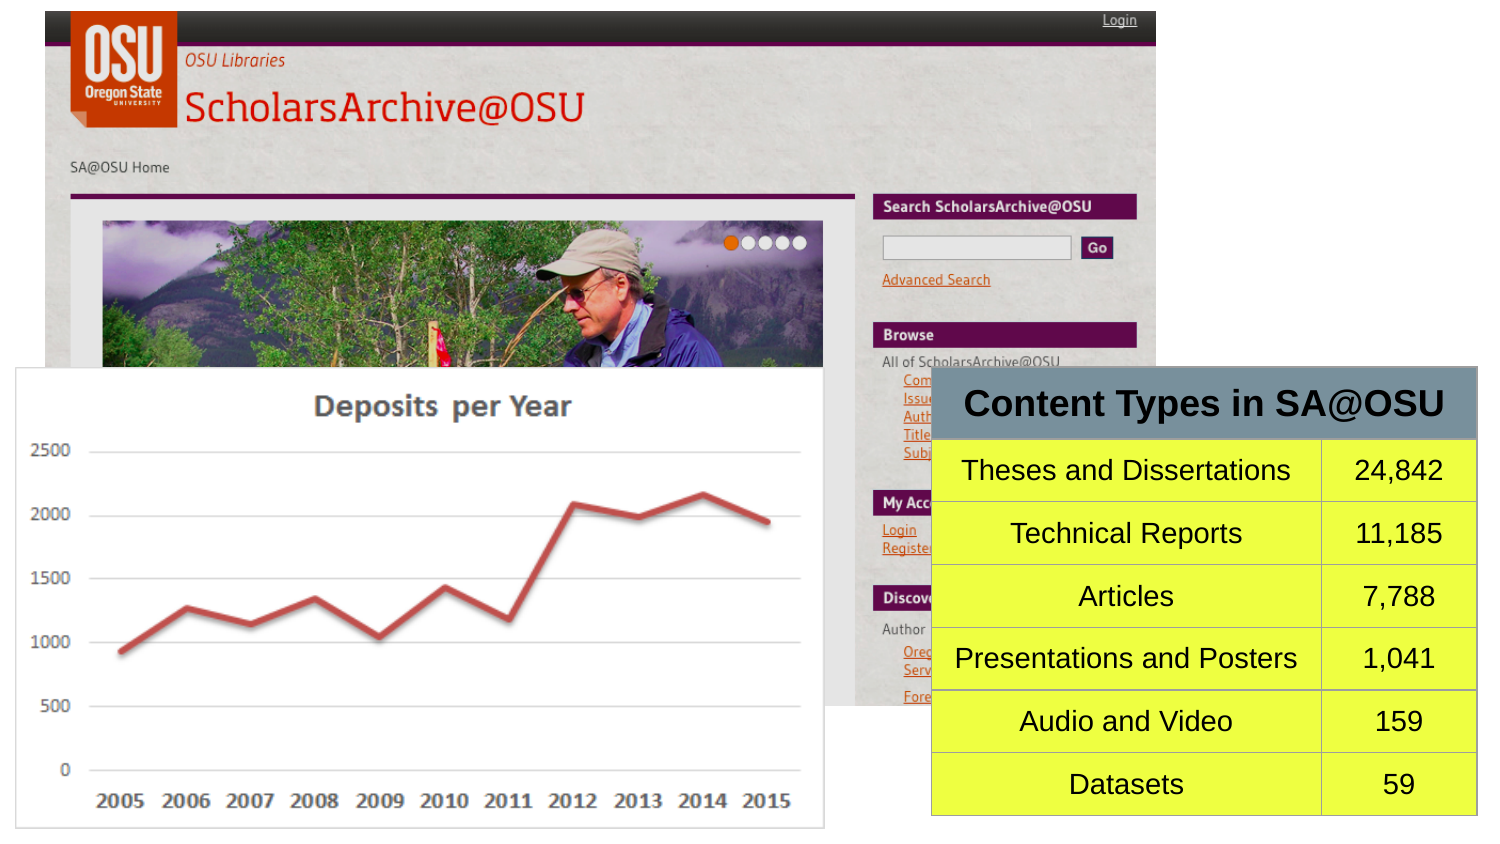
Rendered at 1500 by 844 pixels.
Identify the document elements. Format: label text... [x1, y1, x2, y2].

table_header Content Types in SA@OSU [1160, 368, 1476, 438]
table_cell Technical Reports [1160, 502, 1321, 564]
table_cell Datasets [932, 753, 1321, 815]
table_cell 7,788 [1322, 565, 1476, 627]
table_cell Theses and Dissertations [1160, 440, 1321, 501]
picture [15, 11, 1156, 829]
table_cell 159 [1322, 691, 1476, 752]
table_cell 11,185 [1322, 502, 1476, 564]
table_cell 24,842 [1322, 440, 1476, 501]
table_cell Articles [1160, 565, 1321, 627]
table_cell 1,041 [1322, 628, 1476, 689]
table_cell Presentations and Posters [1160, 628, 1321, 689]
table_cell 59 [1322, 753, 1476, 815]
table_cell Audio and Video [932, 691, 1321, 752]
